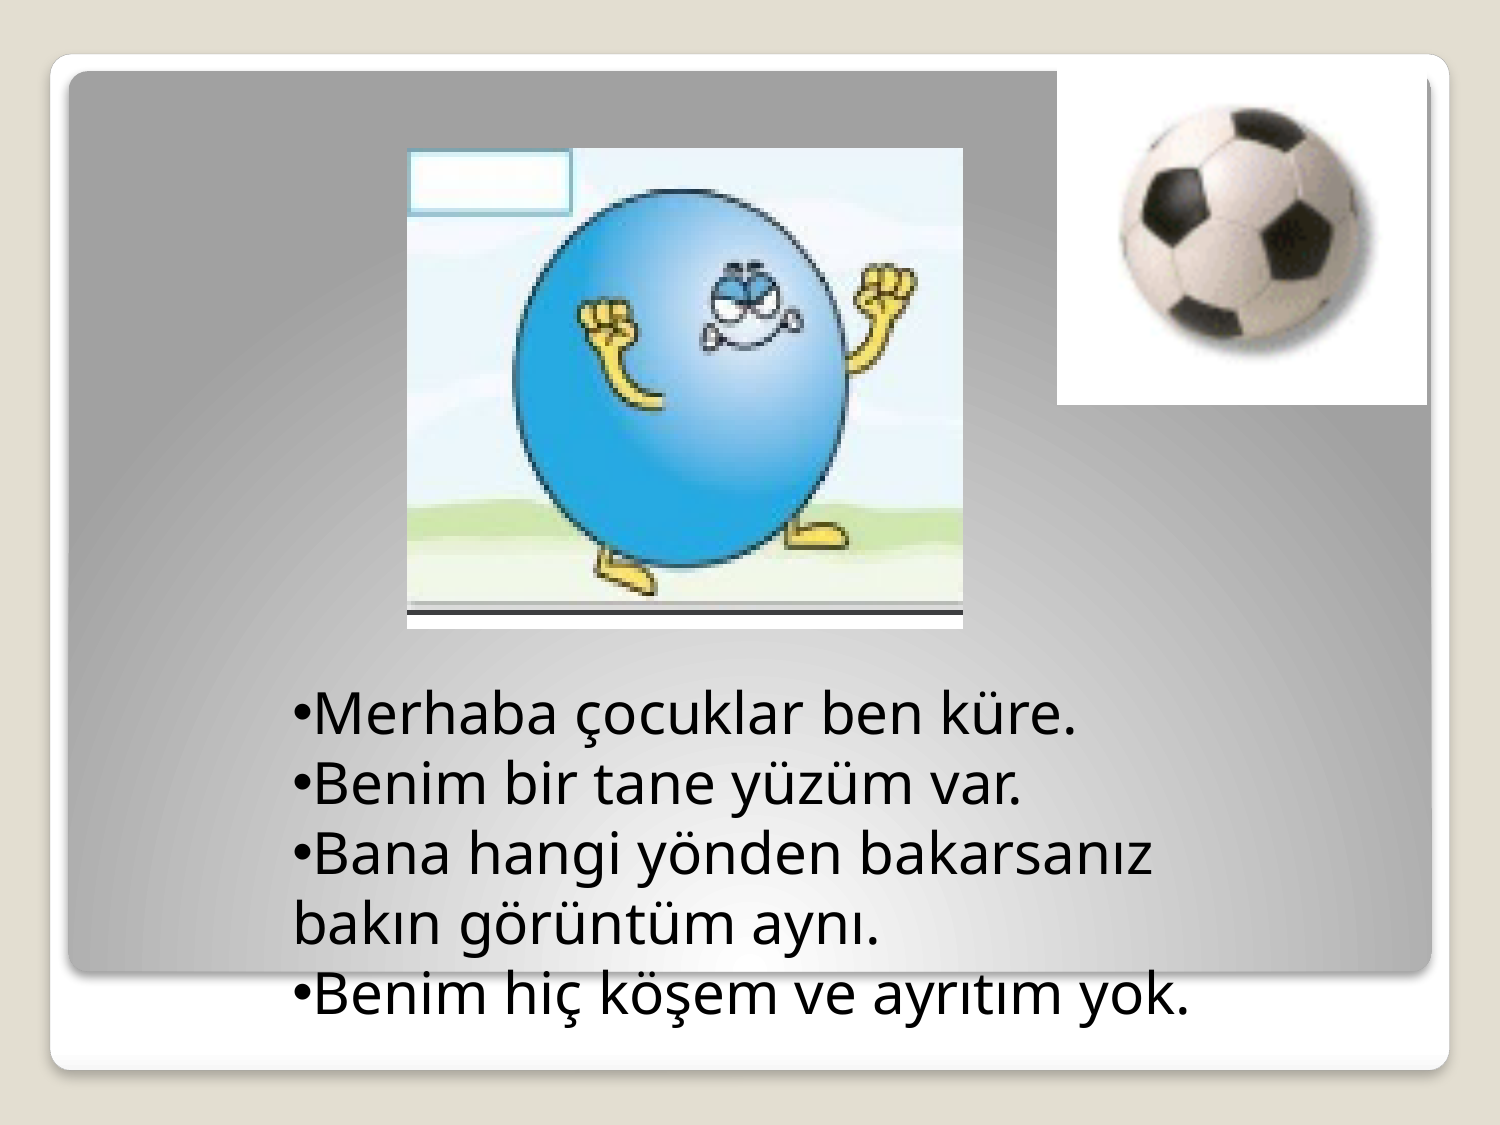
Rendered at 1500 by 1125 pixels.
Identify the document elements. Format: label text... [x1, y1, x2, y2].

text_box Merhaba çocuklar ben küre. Benim bir tane yüzüm var. Bana hangi yönden bakarsanız bakın görüntüm aynı. Benim hiç köşem ve ayrıtım yok. [277, 668, 1235, 1034]
picture [1056, 66, 1428, 405]
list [407, 148, 963, 629]
